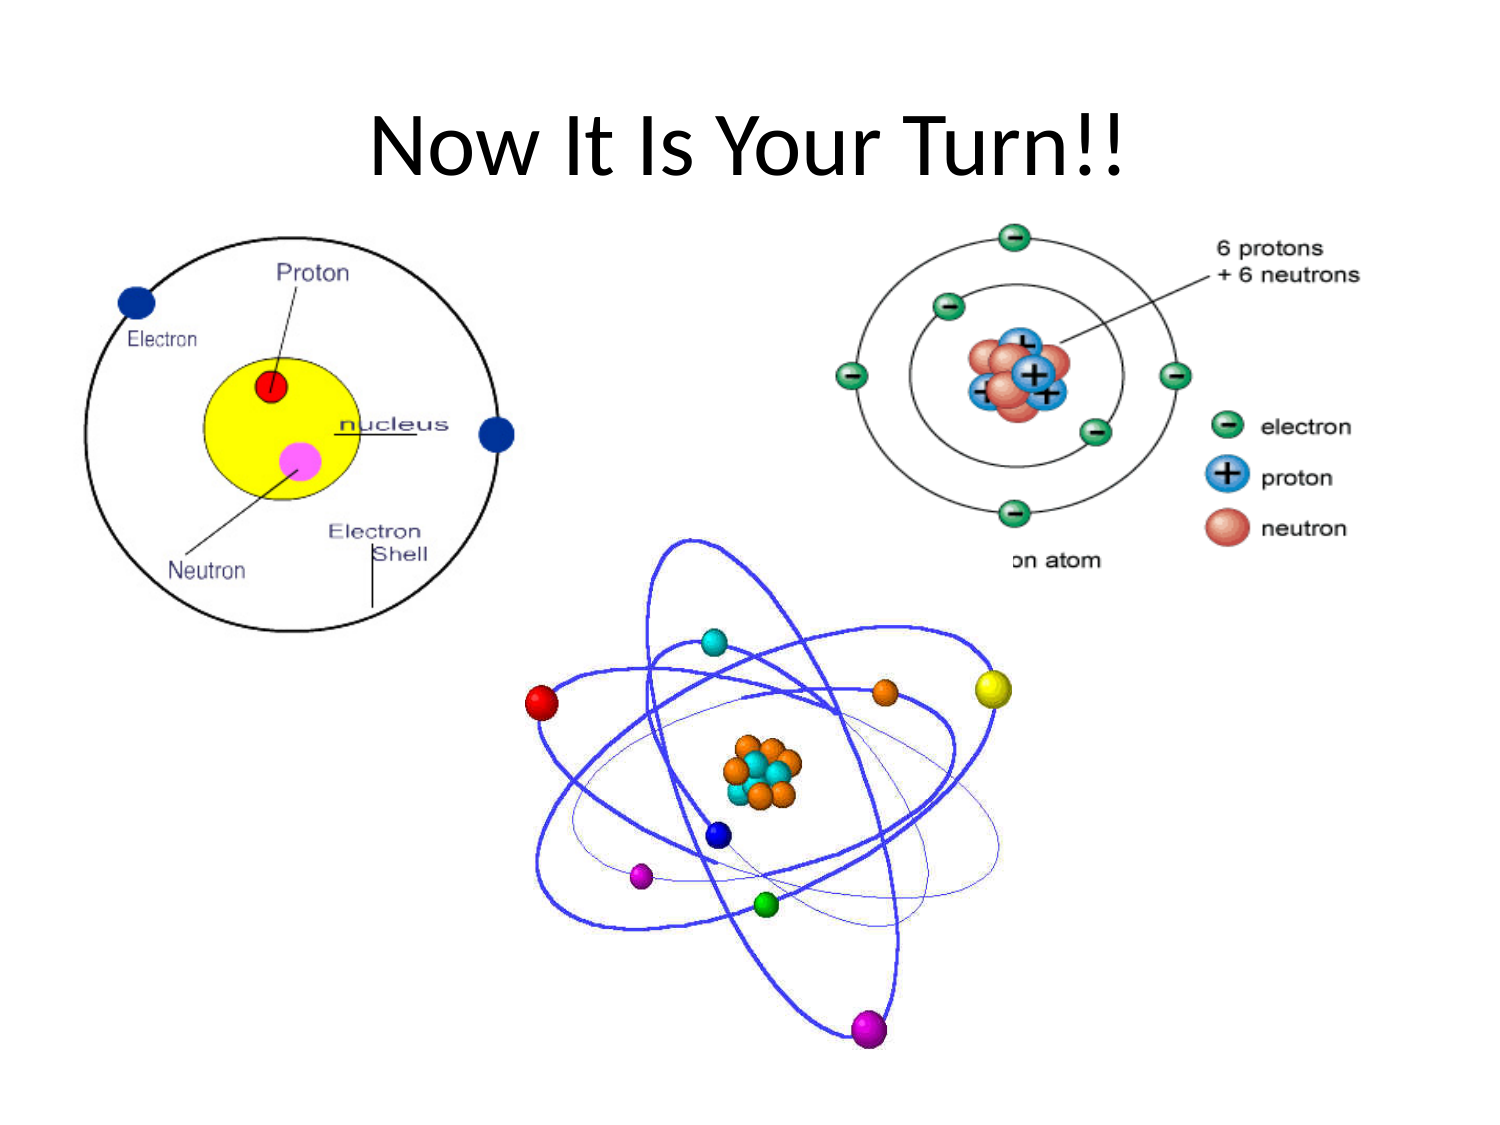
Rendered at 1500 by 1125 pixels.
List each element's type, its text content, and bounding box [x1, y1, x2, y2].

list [24, 199, 560, 652]
title Now It Is Your Turn!! [75, 45, 1425, 233]
picture [524, 199, 1376, 1051]
